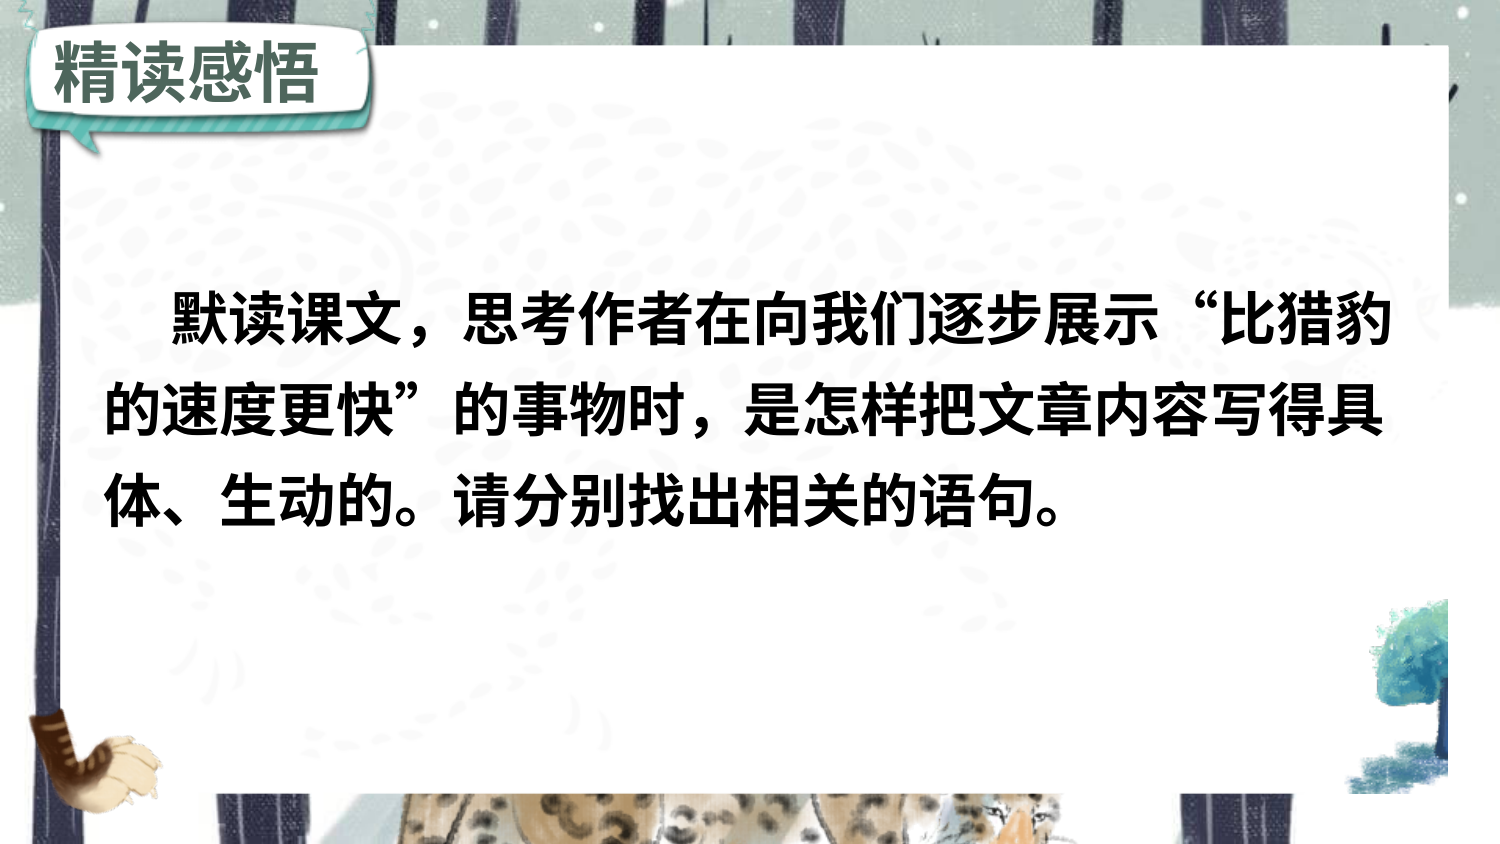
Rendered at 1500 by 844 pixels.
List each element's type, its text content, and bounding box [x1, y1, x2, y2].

text_box 精读感悟 [38, 7, 394, 118]
picture [0, 0, 1500, 844]
text_box 默读课文，思考作者在向我们逐步展示“比猎豹的速度更快”的事物时，是怎样把文章内容写得具体、生动的。请分别找出相关的语句。 [88, 253, 1412, 542]
